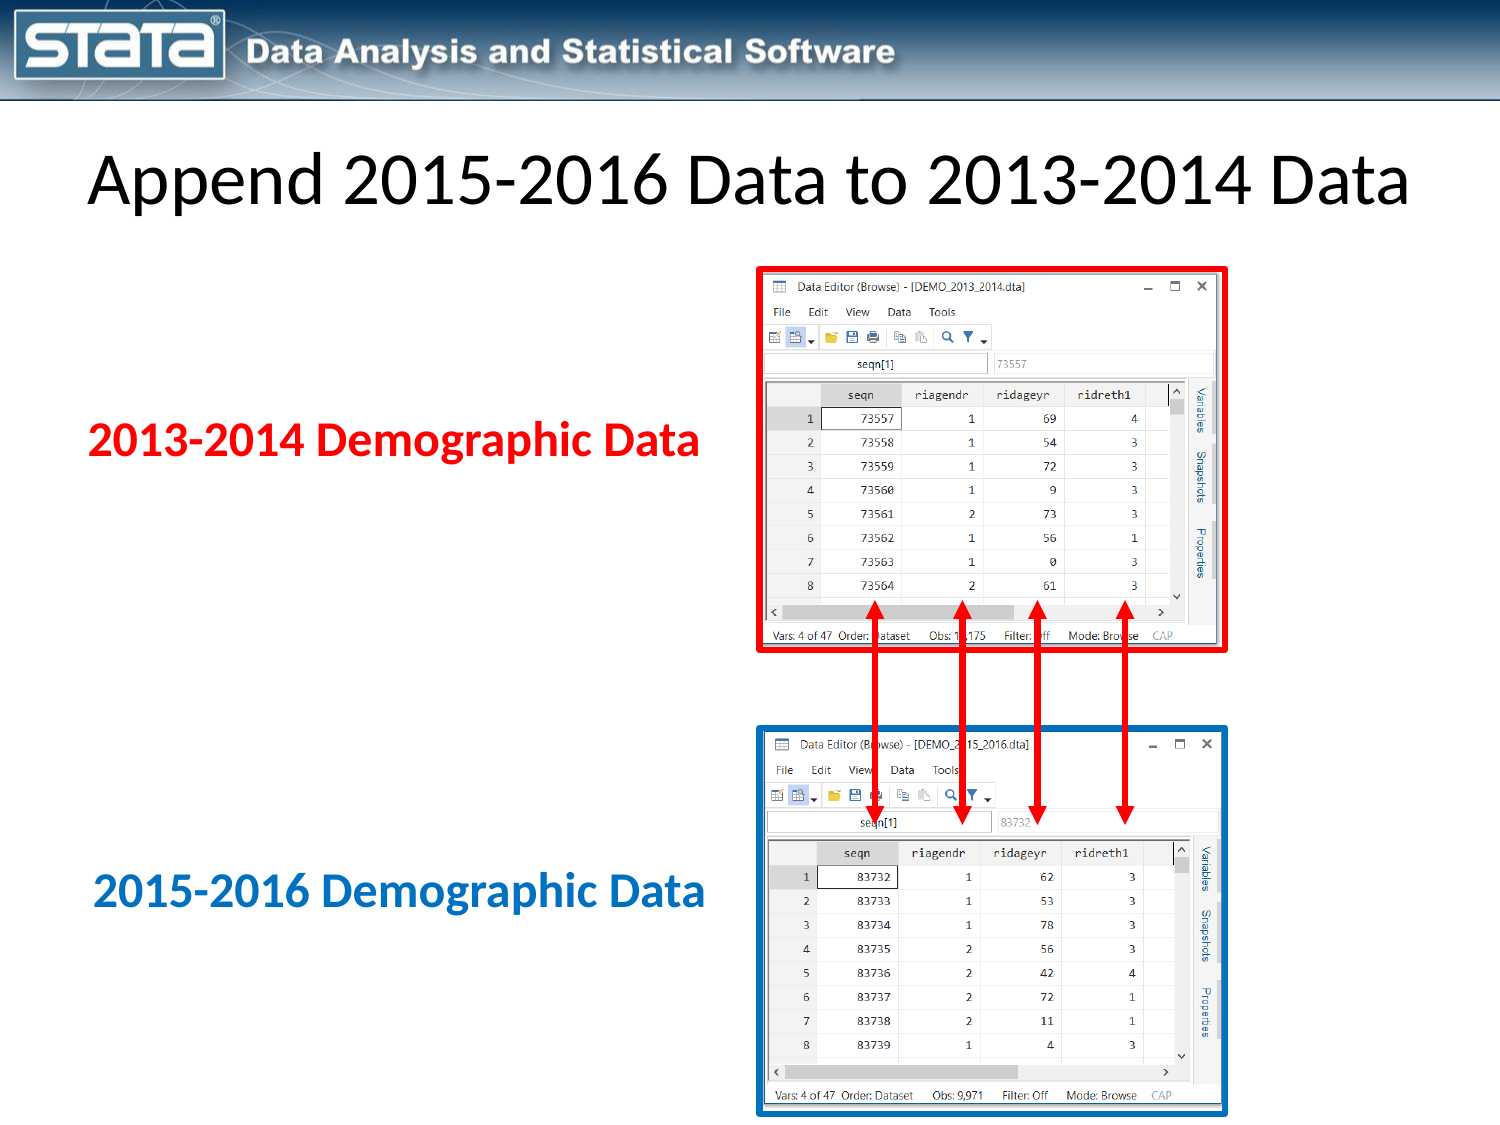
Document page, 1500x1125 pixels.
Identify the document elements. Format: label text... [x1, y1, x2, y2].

text_box 2013-2014 Demographic Data [72, 399, 717, 474]
title Append 2015-2016 Data to 2013-2014 Data [0, 99, 1500, 250]
text_box 2015-2016 Demographic Data [78, 849, 722, 925]
picture [731, 699, 1253, 1125]
picture [0, 0, 1500, 99]
picture [745, 249, 1238, 664]
